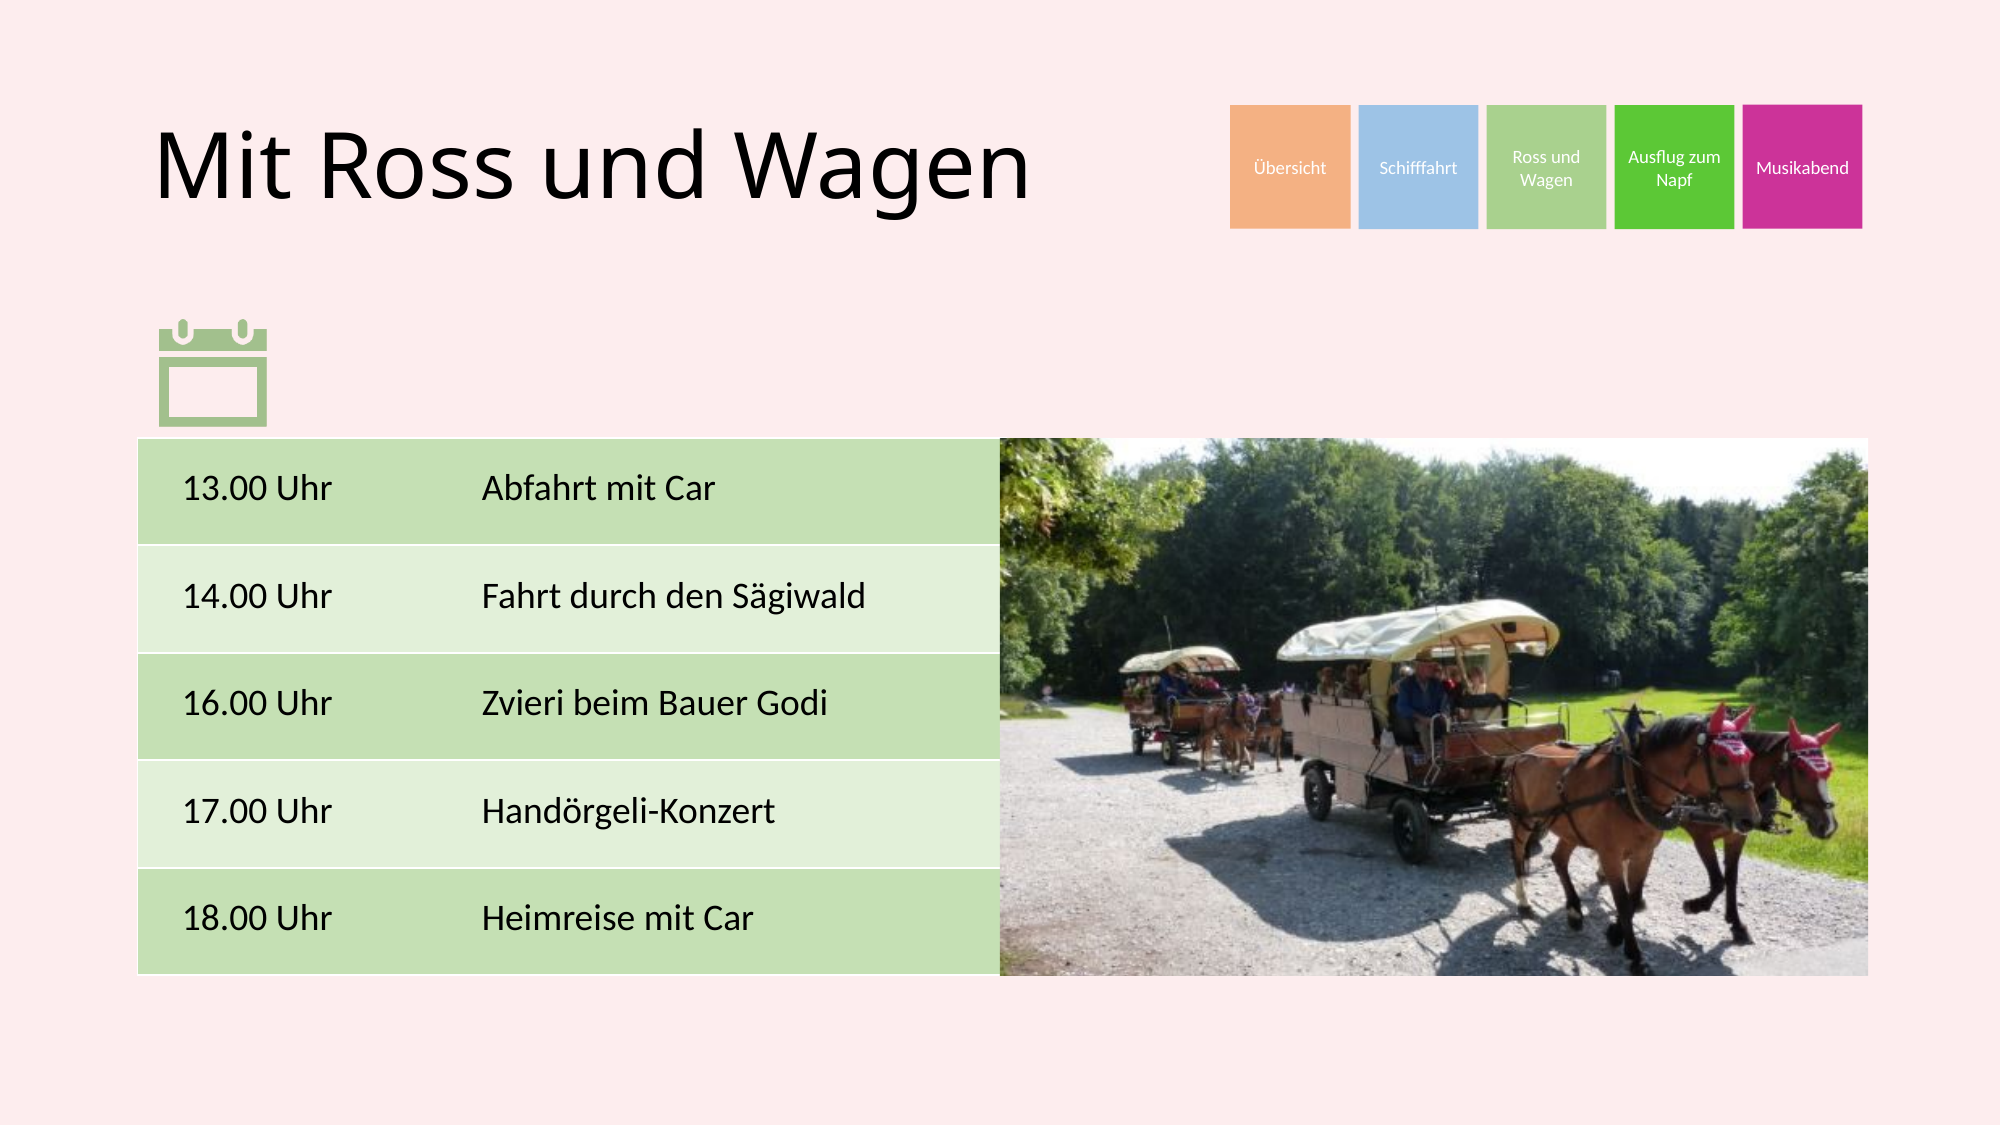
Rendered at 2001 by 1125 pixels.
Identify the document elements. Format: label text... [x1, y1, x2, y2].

title Mit Ross und Wagen [137, 59, 1196, 278]
table_cell 14.00 Uhr Fahrt durch den Sägiwald [138, 546, 999, 652]
table_cell 16.00 Uhr Zvieri beim Bauer Godi [138, 654, 999, 759]
picture [999, 437, 1869, 976]
table_cell 18.00 Uhr Heimreise mit Car [138, 869, 999, 974]
table_cell 17.00 Uhr Handörgeli-Konzert [138, 761, 999, 867]
table_header 13.00 Uhr Abfahrt mit Car [138, 439, 999, 544]
